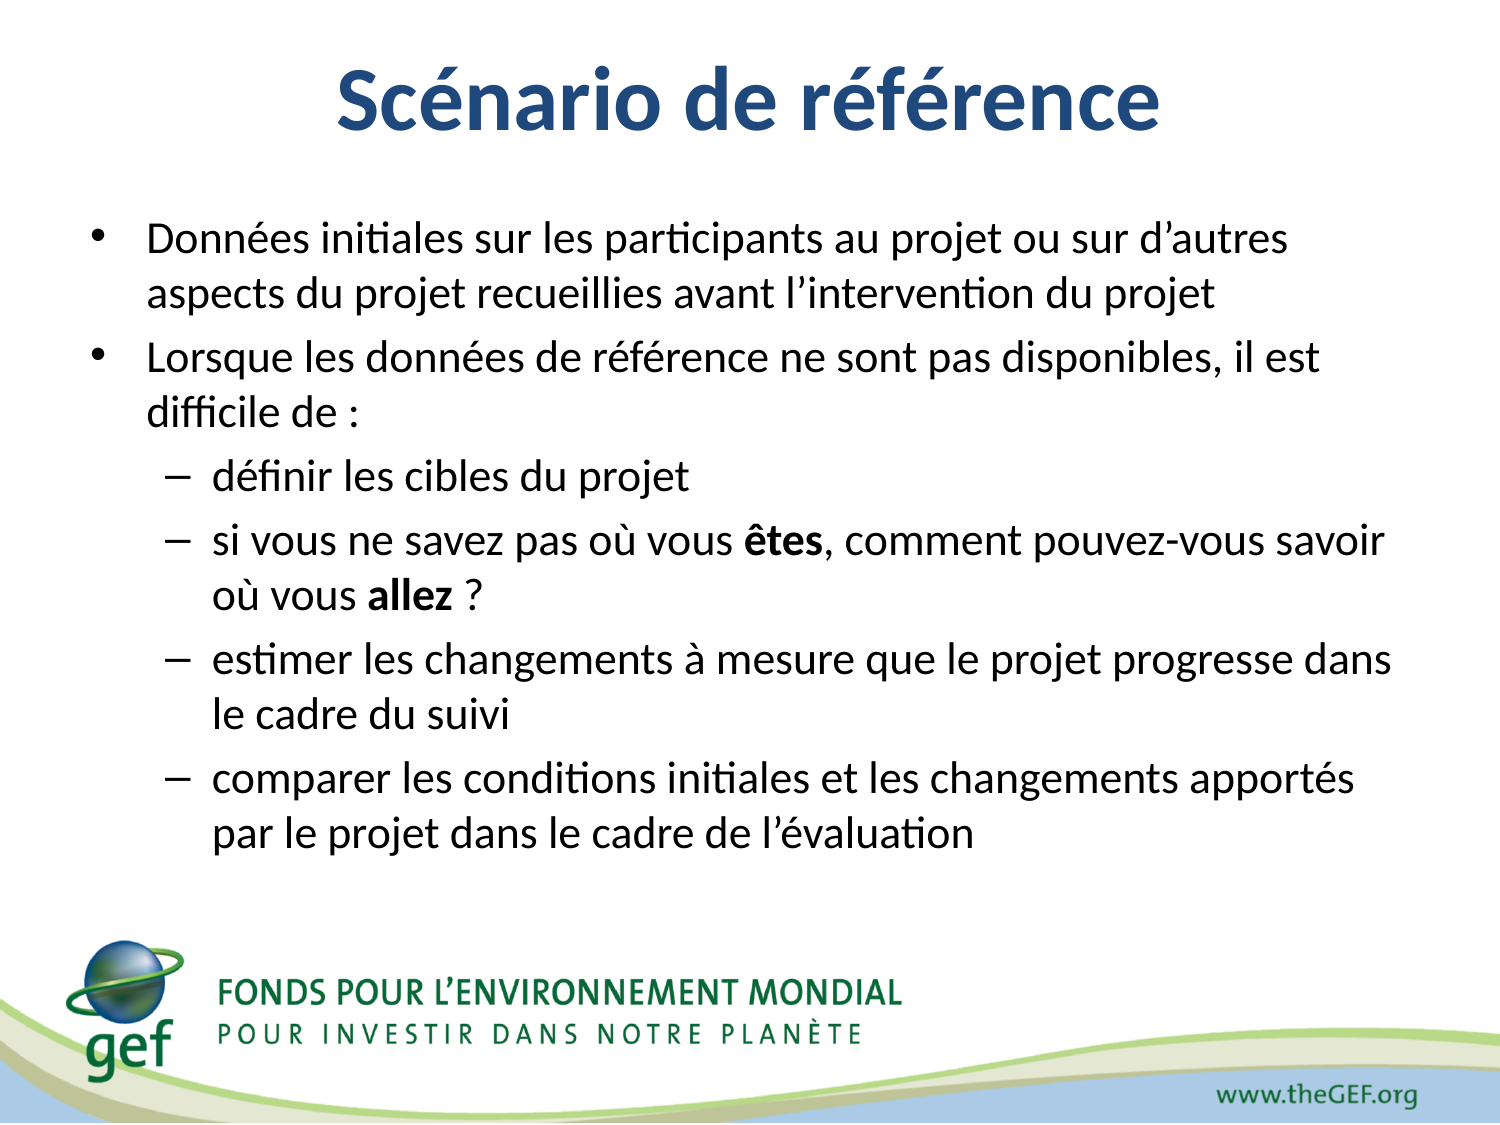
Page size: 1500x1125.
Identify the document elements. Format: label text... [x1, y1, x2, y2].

title Scénario de référence [74, 0, 1426, 188]
picture [0, 912, 1500, 1125]
list Données initiales sur les participants au projet ou sur d’autres aspects du projet recueillies avant l’intervention du projet Lorsque les données de référence ne sont pas disponibles, il est difficile de : définir les cibles du projet si vous ne savez pas où vous êtes, comment pouvez-vous savoir où vous allez ? estimer les changements à mesure que le projet progresse dans le cadre du suivi comparer les conditions initiales et les changements apportés par le projet dans le cadre de l’évaluation [74, 199, 1426, 981]
